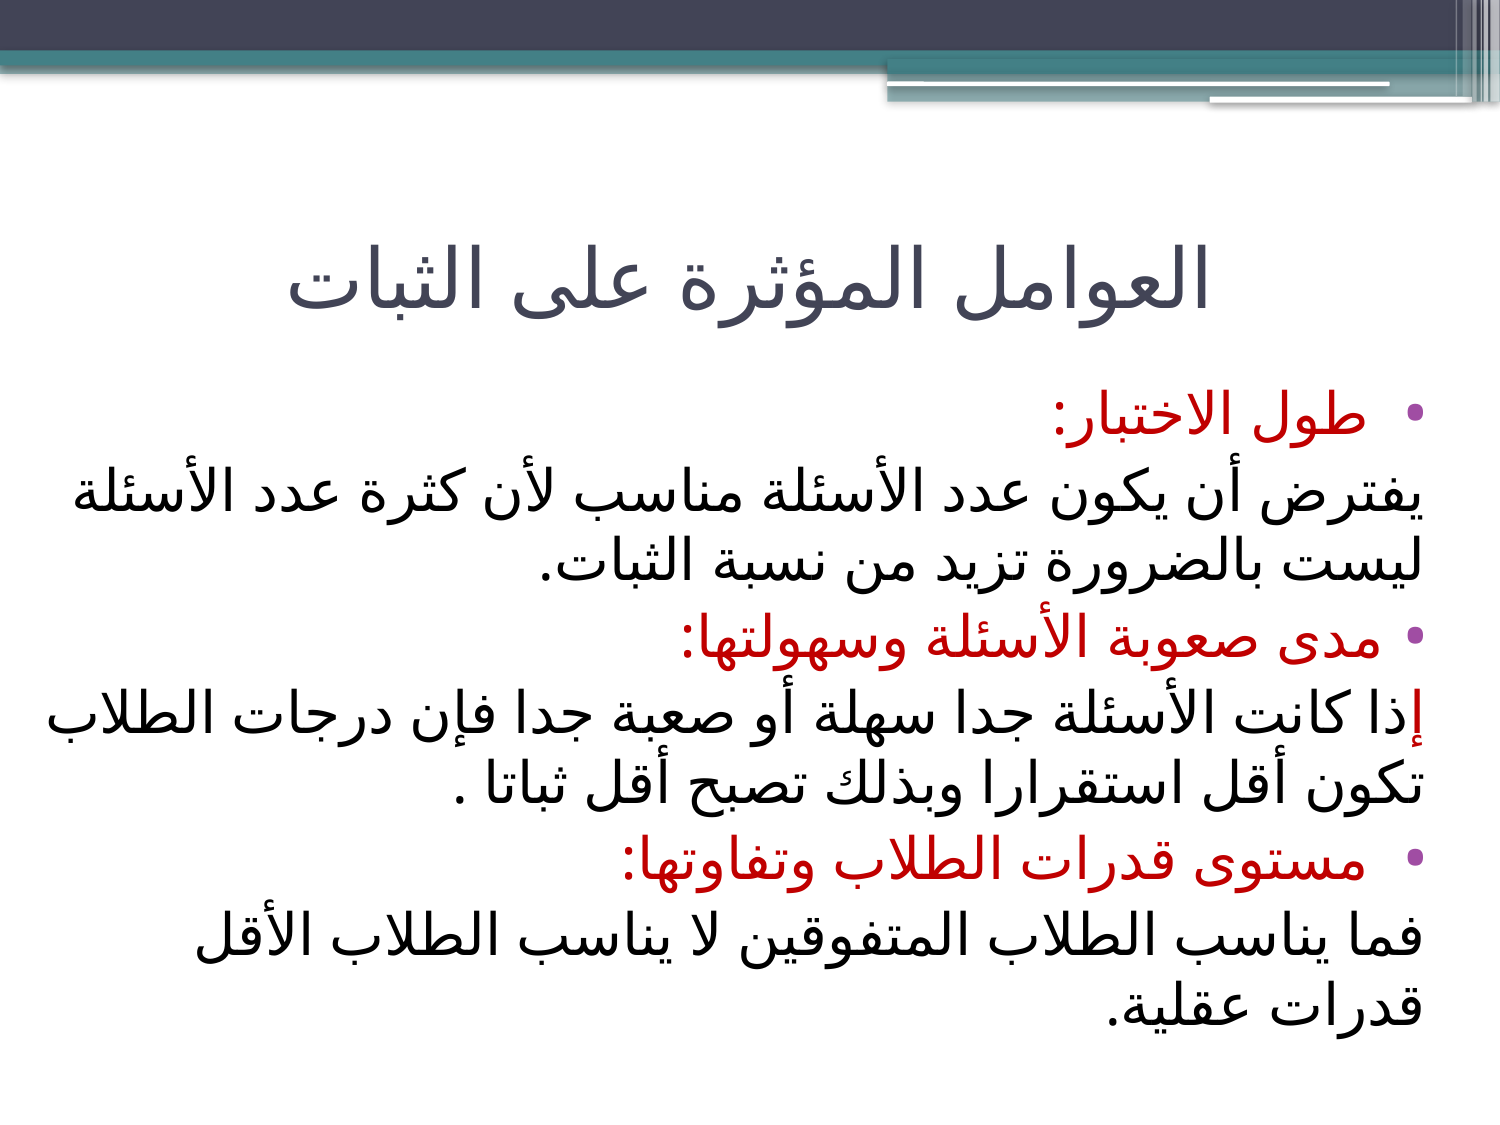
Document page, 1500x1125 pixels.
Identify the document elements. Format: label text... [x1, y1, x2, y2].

list طول الاختبار: يفترض أن يكون عدد الأسئلة مناسب لأن كثرة عدد الأسئلة ليست بالضرورة تزيد من نسبة الثبات. مدى صعوبة الأسئلة وسهولتها: إذا كانت الأسئلة جدا سهلة أو صعبة جدا فإن درجات الطلاب تكون أقل استقرارا وبذلك تصبح أقل ثباتا . مستوى قدرات الطلاب وتفاوتها: فما يناسب الطلاب المتفوقين لا يناسب الطلاب الأقل قدرات عقلية. [29, 368, 1459, 1079]
title العوامل المؤثرة على الثبات [75, 187, 1425, 363]
